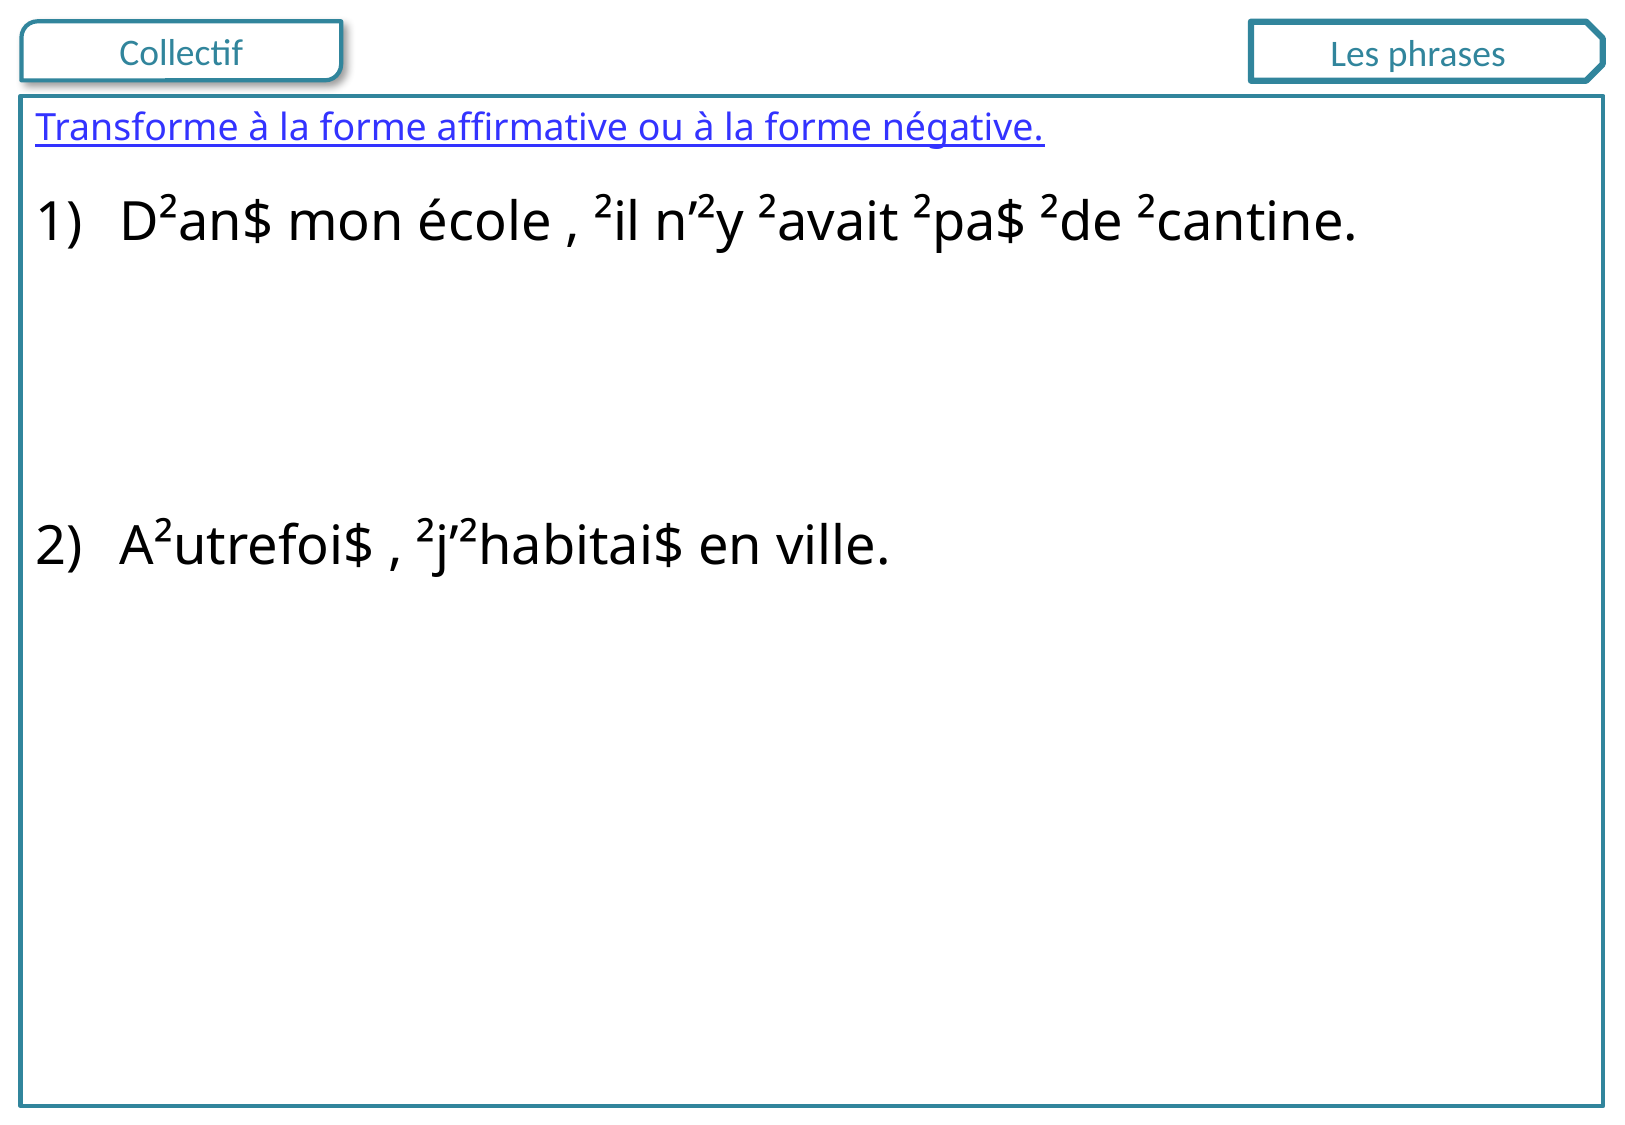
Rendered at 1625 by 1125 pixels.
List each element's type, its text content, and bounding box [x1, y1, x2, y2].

list Transforme à la forme affirmative ou à la forme négative. [18, 94, 1605, 1108]
list D²an$ mon école , ²il n’²y ²avait ²pa$ ²de ²cantine. A²utrefoi$ , ²j’²habitai$ en ville. [20, 178, 1556, 1106]
list Les phrases [1251, 21, 1585, 81]
